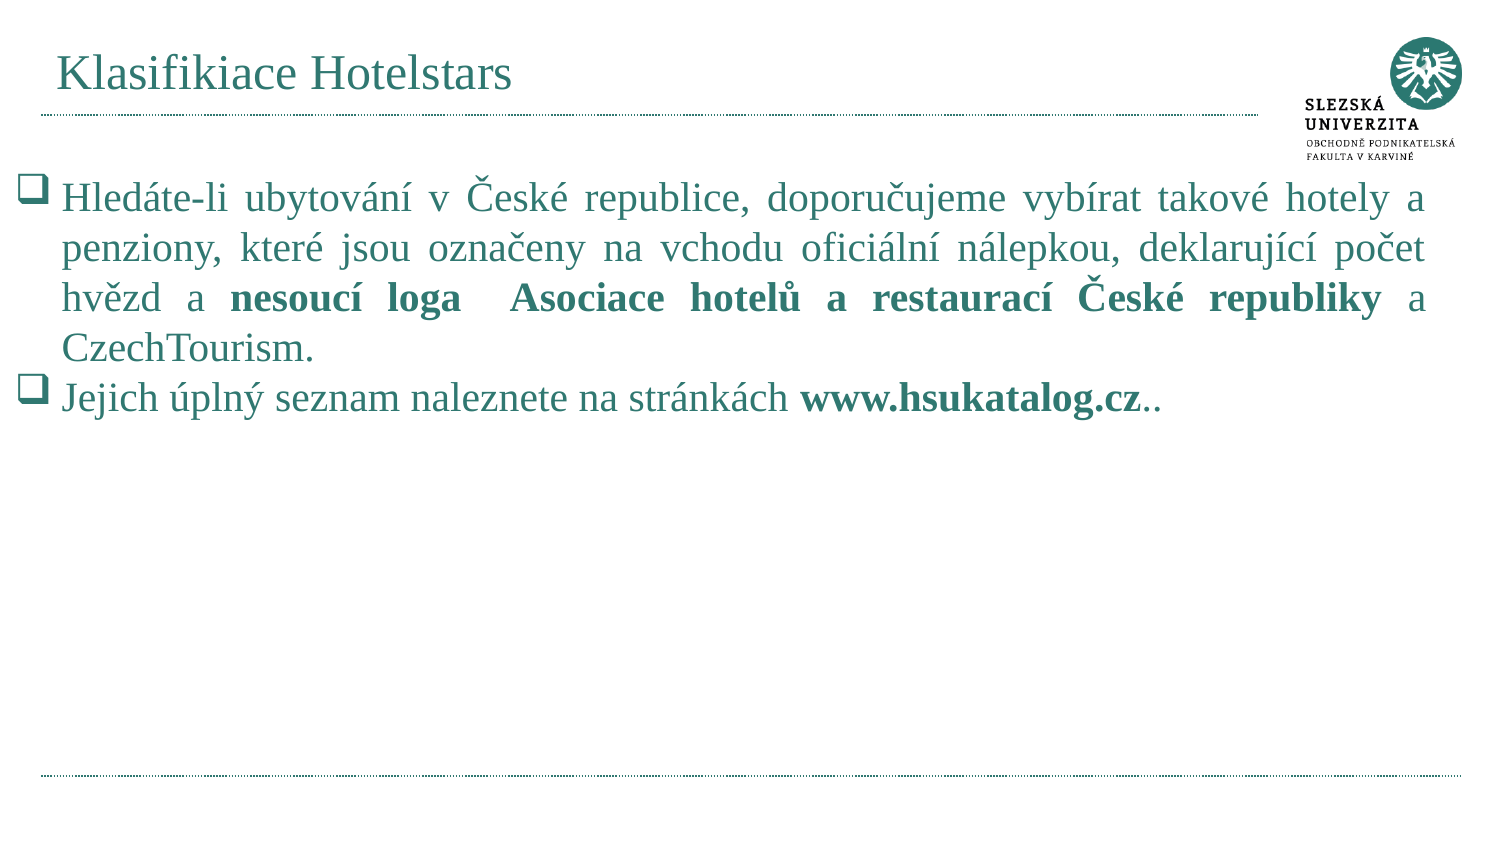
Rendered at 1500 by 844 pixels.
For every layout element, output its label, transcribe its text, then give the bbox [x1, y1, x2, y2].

text_box Hledáte-li ubytování v České republice, doporučujeme vybírat takové hotely a penziony, které jsou označeny na vchodu oficiální nálepkou, deklarující počet hvězd a nesoucí loga Asociace hotelů a restaurací České republiky a CzechTourism. Jejich úplný seznam naleznete na stránkách www.hsukatalog.cz.. [0, 161, 1442, 427]
title Klasifikiace Hotelstars [41, 32, 1199, 116]
picture [1305, 37, 1462, 160]
